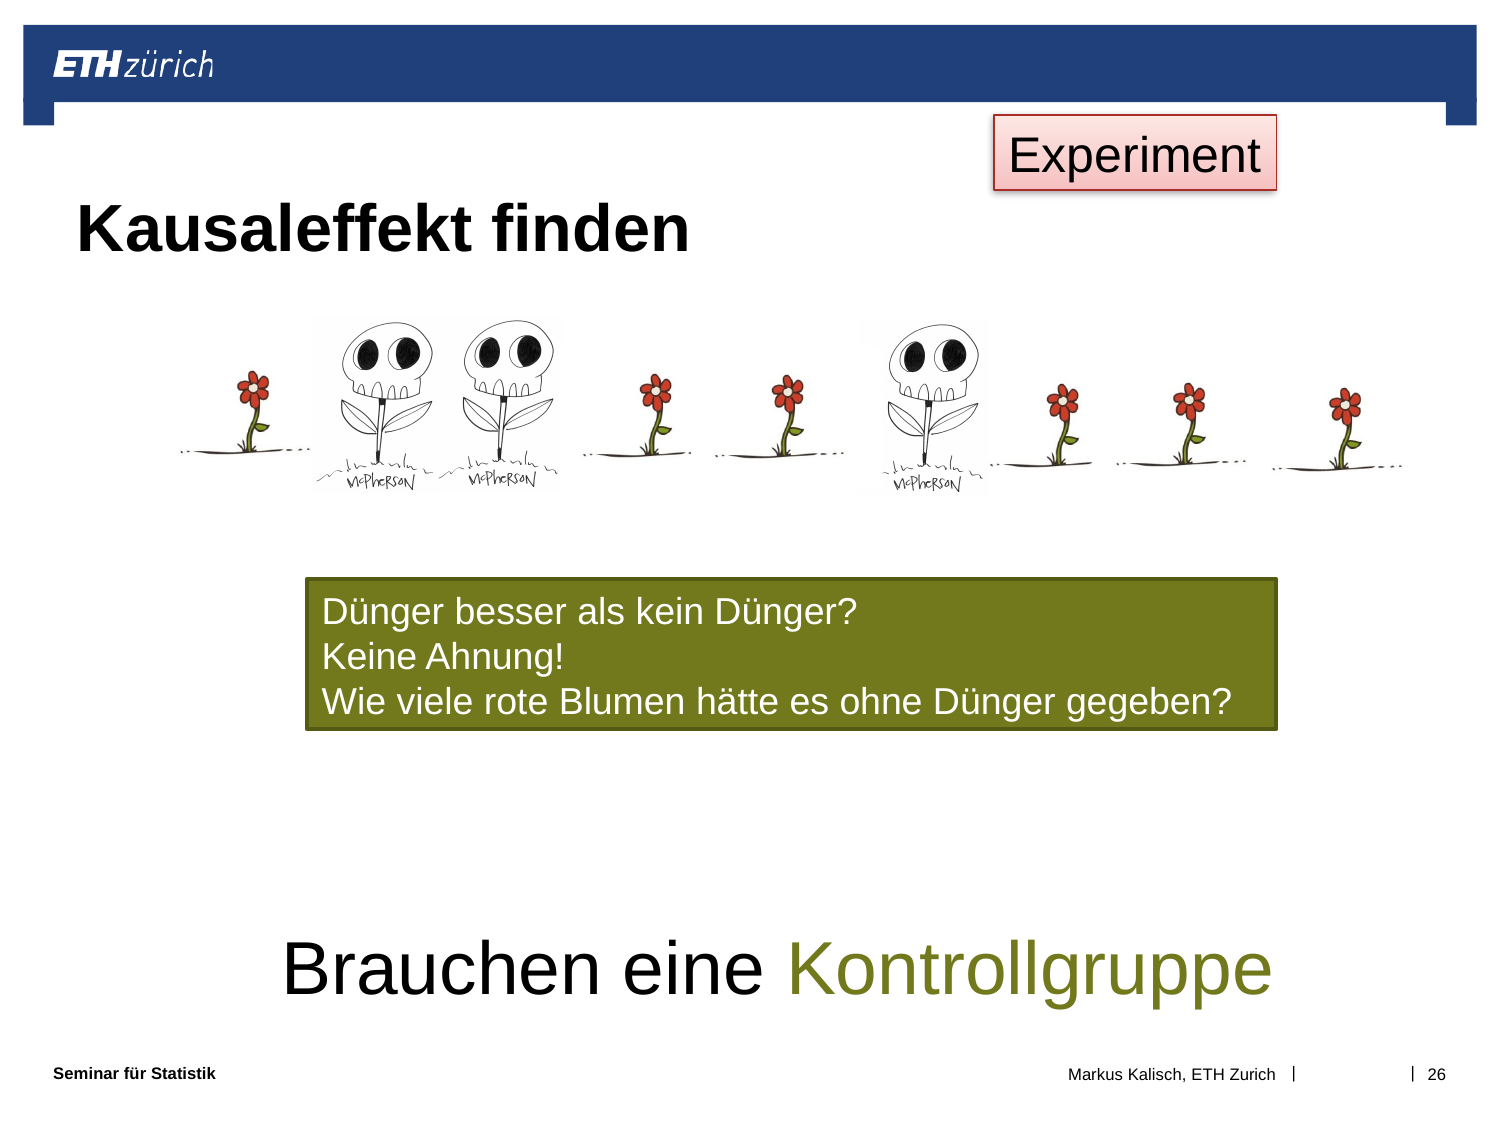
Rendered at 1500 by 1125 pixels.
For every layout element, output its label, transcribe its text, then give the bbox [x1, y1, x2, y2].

text_box Brauchen eine Kontrollgruppe [266, 911, 1290, 1017]
picture [156, 315, 1440, 502]
title Kausaleffekt finden [53, 100, 1447, 1022]
slide_number 26 [1415, 1034, 1459, 1112]
footer Markus Kalisch, ETH Zurich [750, 1034, 1277, 1112]
text_box Dünger besser als kein Dünger? Keine Ahnung! Wie viele rote Blumen hätte es ohne Dünger gegeben? [305, 577, 1278, 731]
text_box Experiment [993, 114, 1277, 191]
